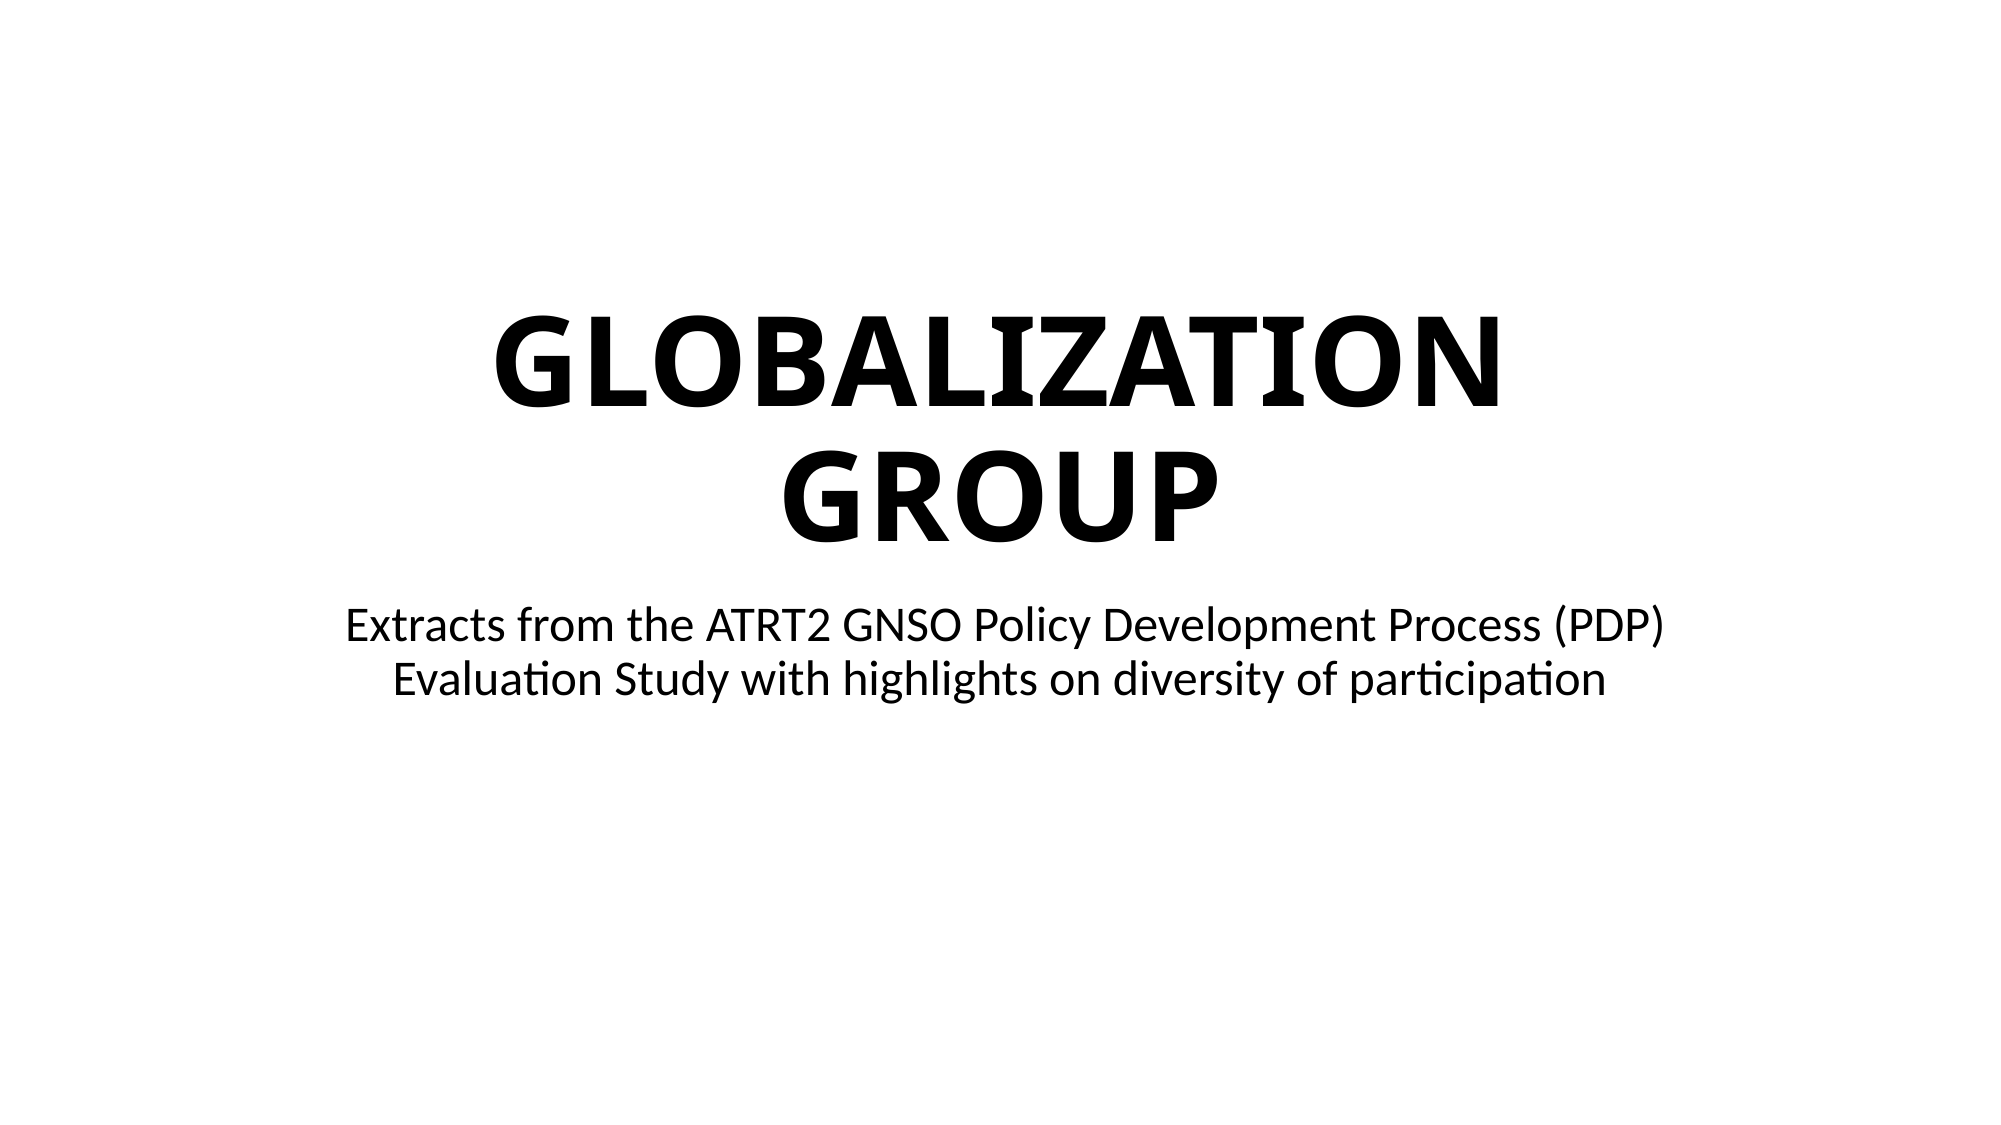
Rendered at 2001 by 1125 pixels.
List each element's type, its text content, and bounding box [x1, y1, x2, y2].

subtitle Extracts from the ATRT2 GNSO Policy Development Process (PDP) Evaluation Study with highlights on diversity of participation [249, 590, 1750, 863]
title GLOBALIZATION GROUP [249, 184, 1750, 576]
